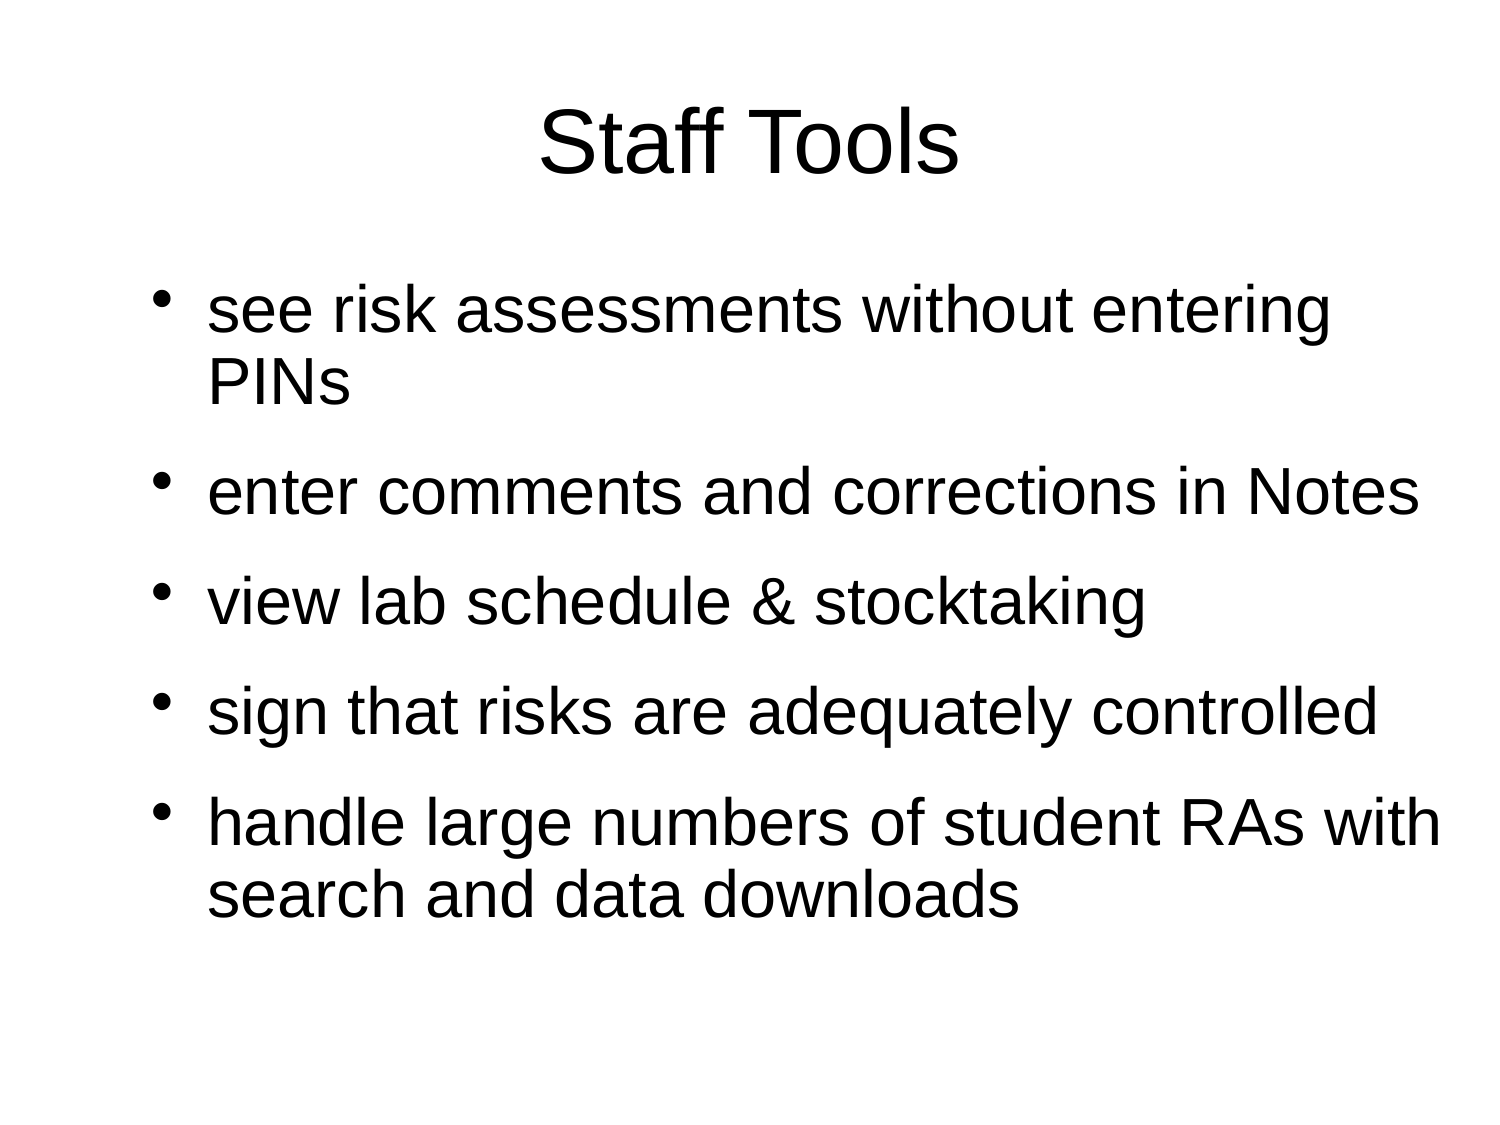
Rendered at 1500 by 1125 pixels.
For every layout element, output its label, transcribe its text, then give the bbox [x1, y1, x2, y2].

title Staff Tools [112, 42, 1388, 231]
list see risk assessments without entering PINs enter comments and corrections in Notes view lab schedule & stocktaking sign that risks are adequately controlled handle large numbers of student RAs with search and data downloads [135, 267, 1474, 1094]
